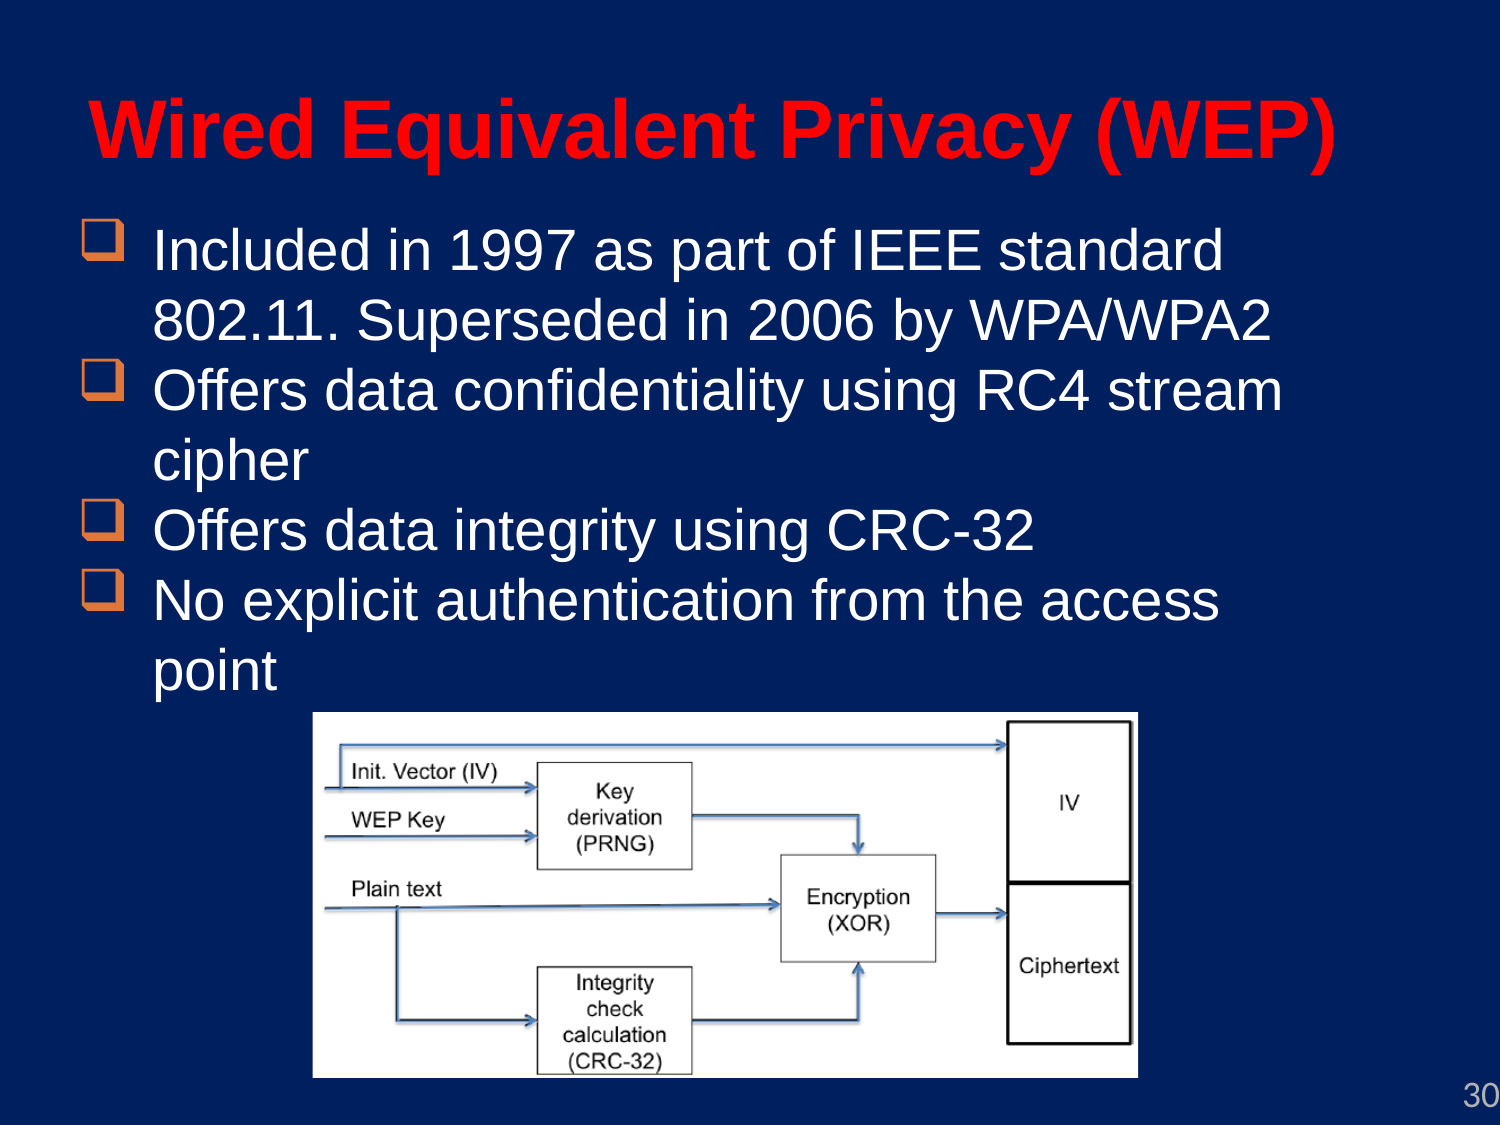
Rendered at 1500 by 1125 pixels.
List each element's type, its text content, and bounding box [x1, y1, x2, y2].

text_box Wired Equivalent Privacy (WEP) [66, 75, 1359, 176]
slide_number 30 [1437, 1069, 1500, 1115]
picture [312, 712, 1139, 1079]
text_box Included in 1997 as part of IEEE standard 802.11. Superseded in 2006 by WPA/WPA2 Offers data confidentiality using RC4 stream cipher Offers data integrity using CRC-32 No explicit authentication from the access point [74, 212, 1425, 703]
